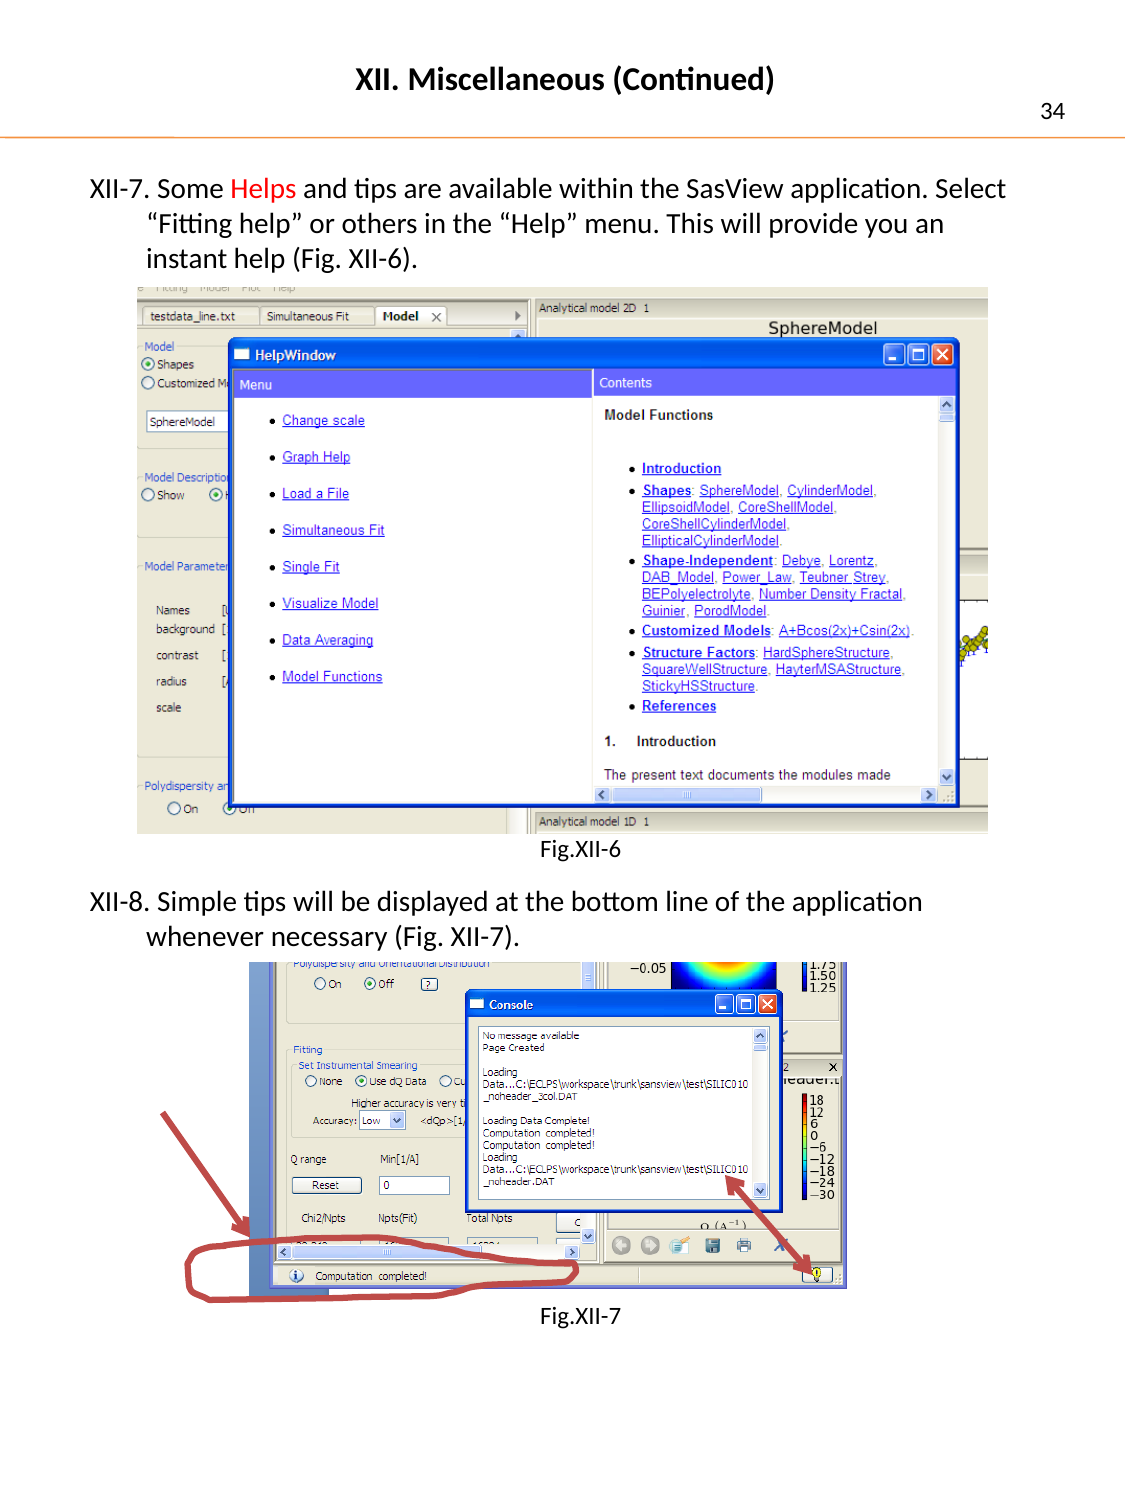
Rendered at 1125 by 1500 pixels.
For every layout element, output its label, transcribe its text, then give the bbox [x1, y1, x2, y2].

text_box XII-8. Simple tips will be displayed at the bottom line of the application whenever necessary (Fig. XII-7). [74, 874, 1038, 960]
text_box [718, 1180, 819, 1269]
text_box Fig.XII-7 [525, 1307, 637, 1337]
picture [249, 962, 851, 1298]
text_box Fig.XII-6 [525, 842, 637, 870]
picture [690, 962, 764, 983]
text_box 34 [1025, 87, 1081, 133]
text_box XII. Miscellaneous (Continued) [340, 49, 791, 105]
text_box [143, 1130, 269, 1219]
text_box XII-7. Some Helps and tips are available within the SasView application. Select “Fitting help” or others in the “Help” menu. This will provide you an instant help (Fig. XII-6). [74, 162, 1038, 283]
text_box [186, 1242, 245, 1301]
picture [137, 287, 988, 834]
